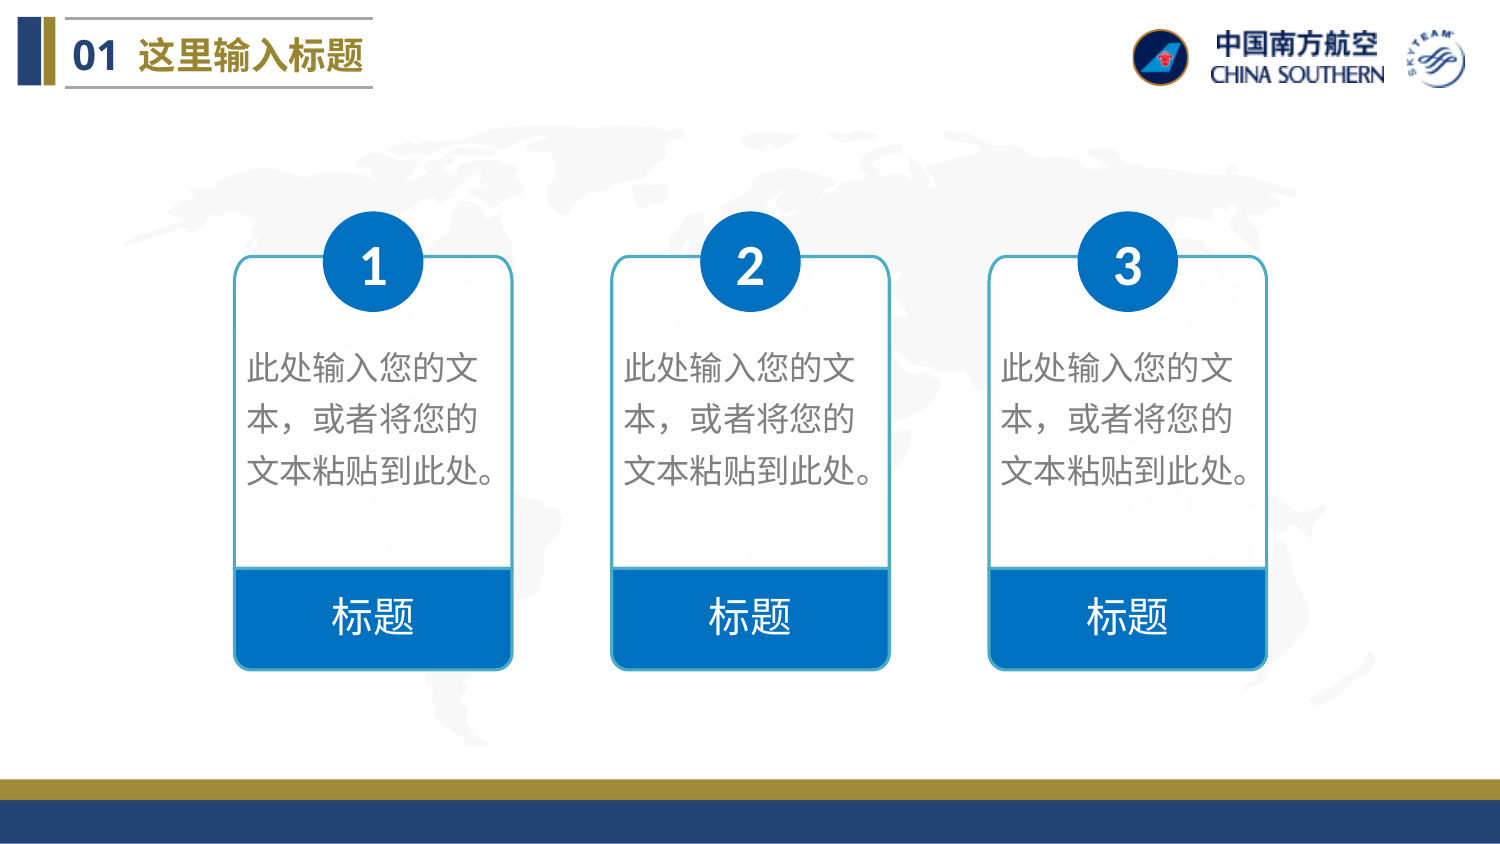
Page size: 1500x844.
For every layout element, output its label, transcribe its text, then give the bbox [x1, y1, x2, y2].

text_box 此处输入您的文本，或者将您的文本粘贴到此处。 [234, 256, 513, 568]
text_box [57, 21, 413, 88]
text_box 此处输入您的文本，或者将您的文本粘贴到此处。 [611, 256, 890, 568]
picture [1407, 30, 1465, 88]
text_box 3 [1077, 211, 1179, 312]
text_box 2 [700, 211, 801, 312]
picture [1211, 66, 1384, 83]
text_box 1 [322, 211, 424, 312]
text_box 标题 [611, 568, 890, 670]
text_box 标题 [234, 568, 513, 670]
text_box 标题 [989, 568, 1267, 670]
picture [1217, 30, 1377, 57]
text_box 此处输入您的文本，或者将您的文本粘贴到此处。 [989, 256, 1267, 568]
picture [1132, 29, 1189, 86]
